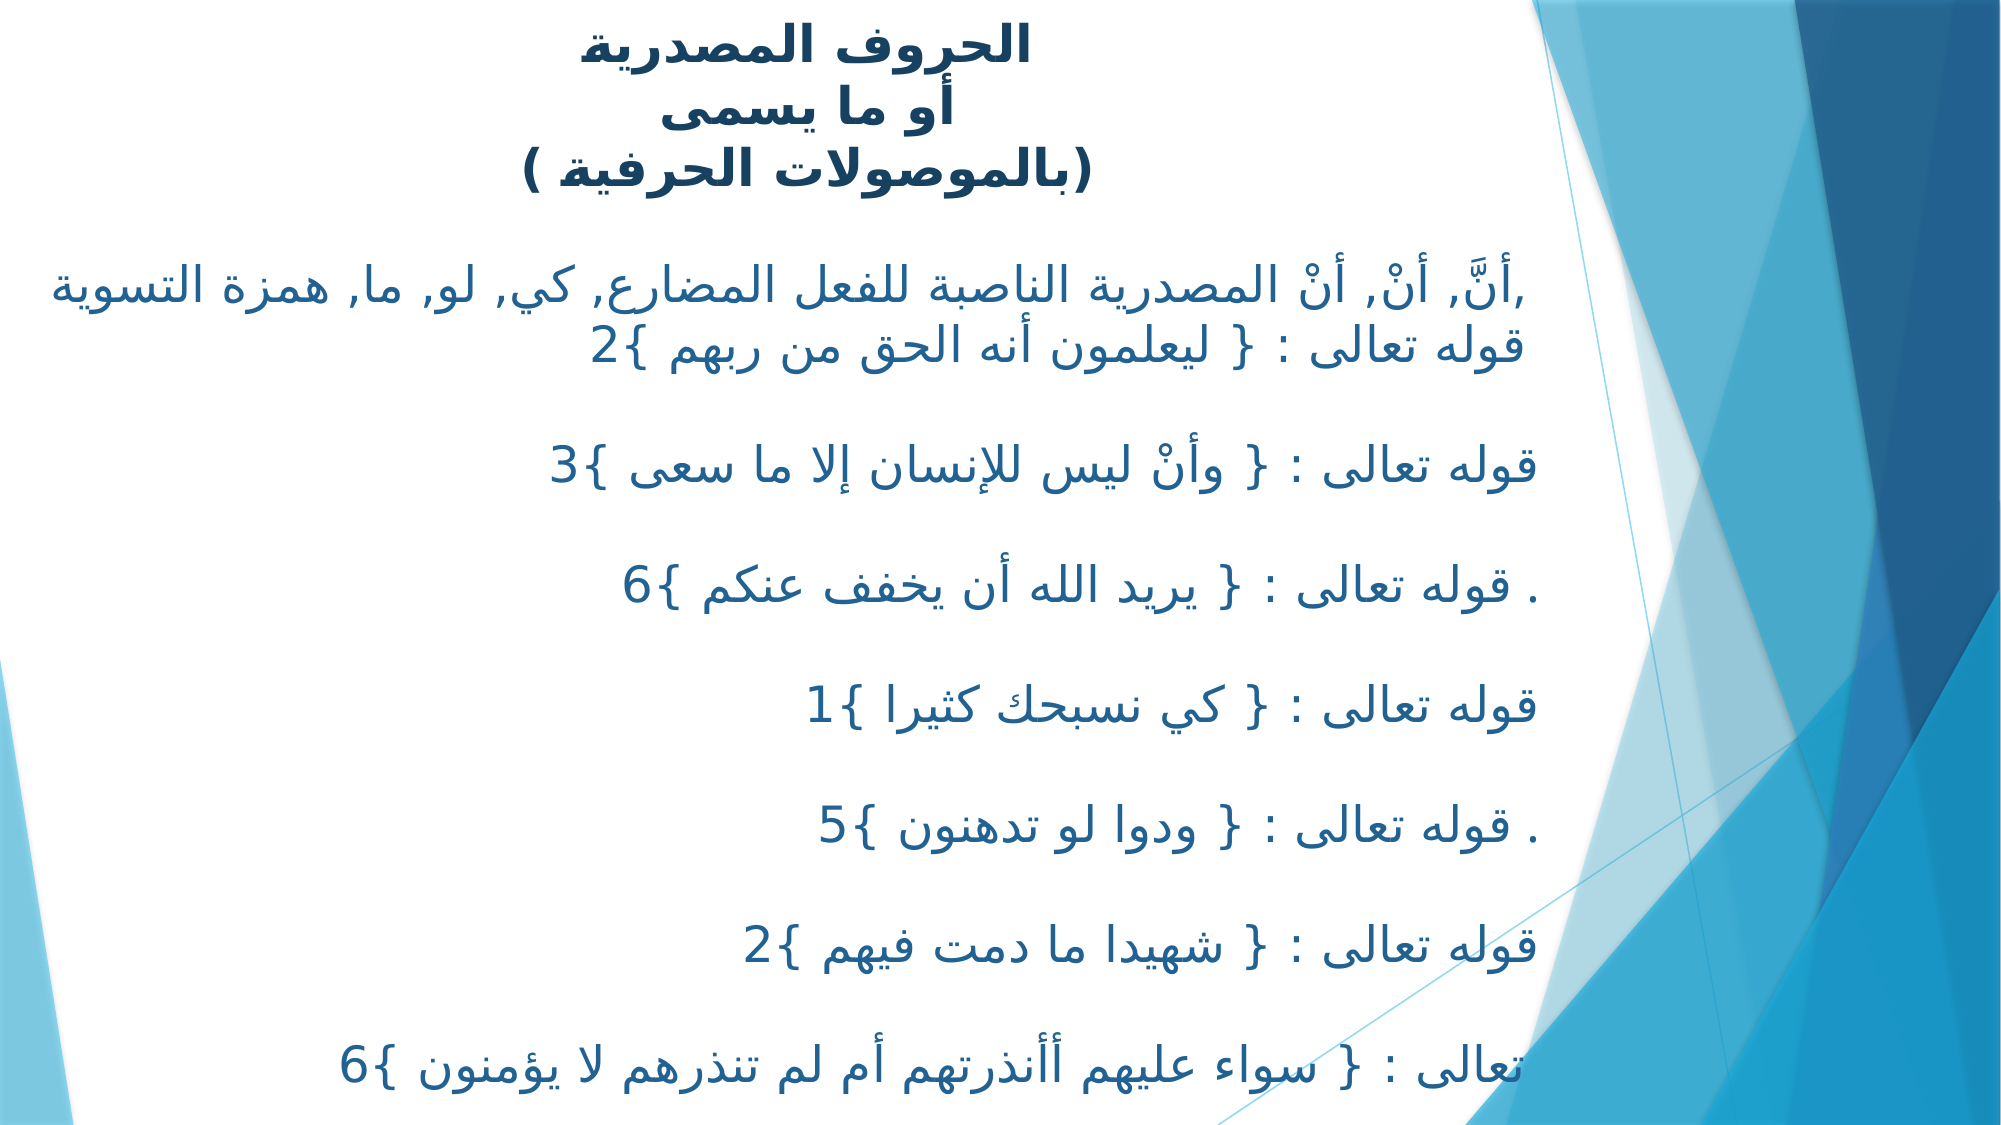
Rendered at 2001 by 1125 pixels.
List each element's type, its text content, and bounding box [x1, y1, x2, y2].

text_box أنَّ, أنْ, أنْ المصدرية الناصبة للفعل المضارع, كي, لو, ما, همزة التسوية, قوله تعالى : { ليعلمون أنه الحق من ربهم }2 قوله تعالى : { وأنْ ليس للإنسان إلا ما سعى }3 قوله تعالى : { يريد الله أن يخفف عنكم }6 . قوله تعالى : { كي نسبحك كثيرا }1 قوله تعالى : { ودوا لو تدهنون }5 . قوله تعالى : { شهيدا ما دمت فيهم }2 تعالى : { سواء عليهم أأنذرتهم أم لم تنذرهم لا يؤمنون }6 [0, 245, 1555, 1125]
title الحروف المصدرية أو ما يسمى (بالموصولات الحرفية ) [102, 3, 1514, 245]
